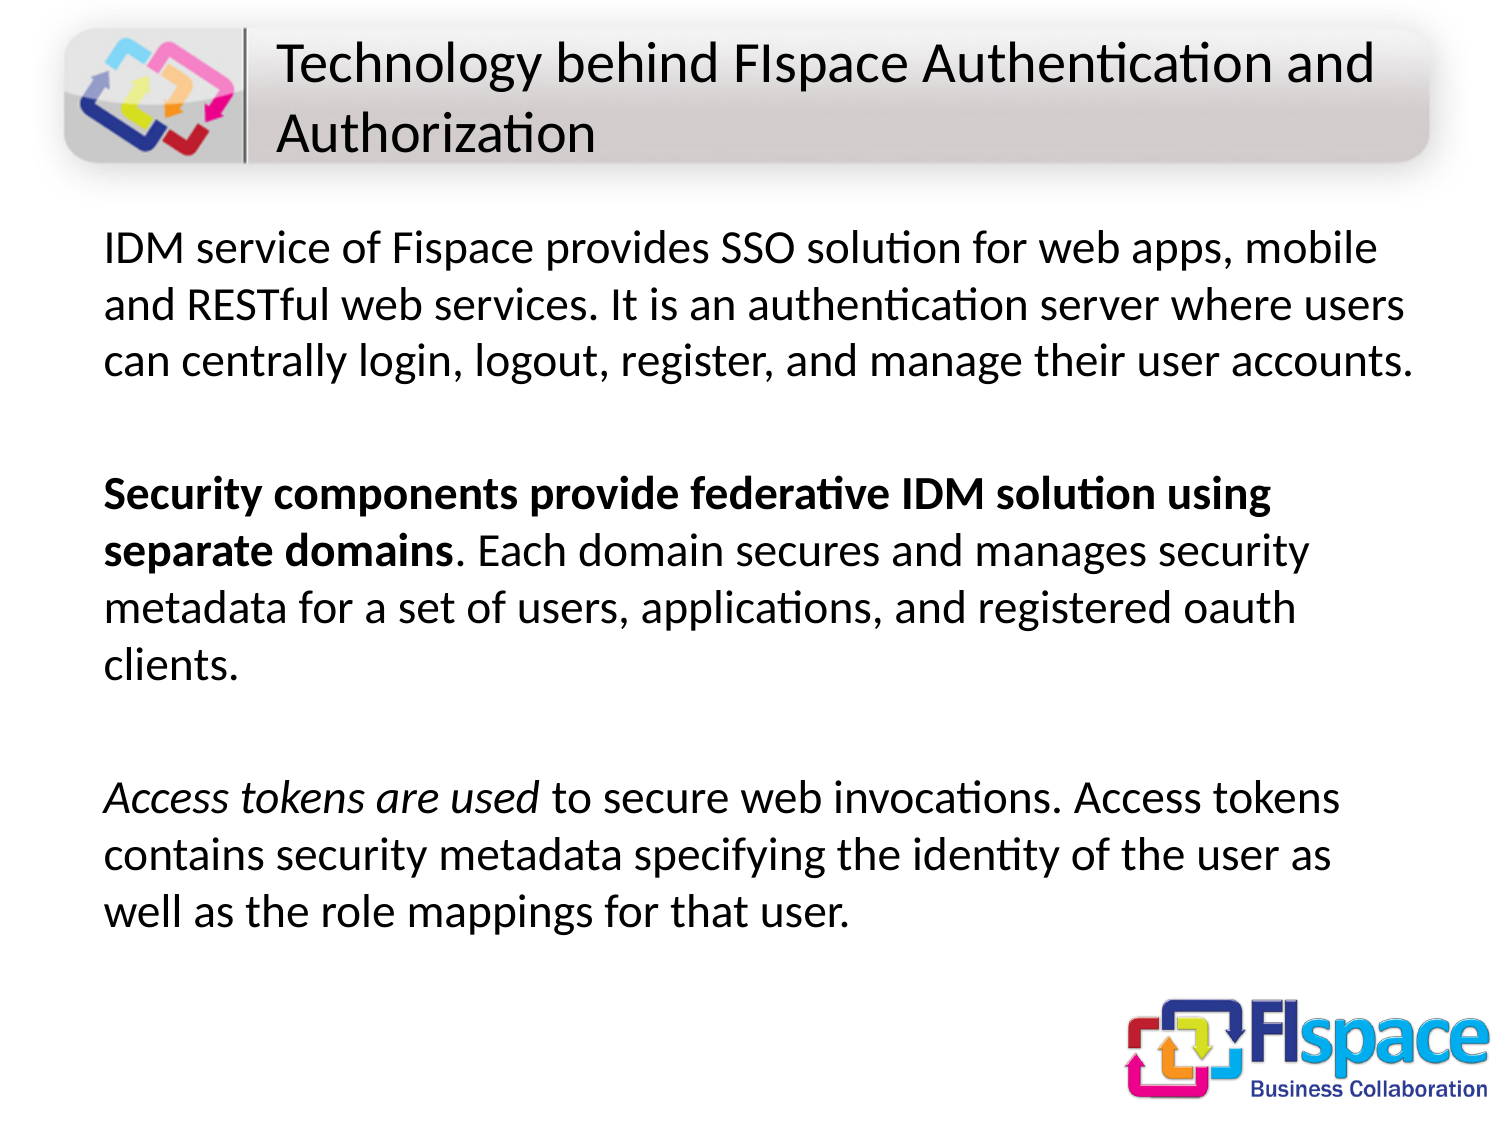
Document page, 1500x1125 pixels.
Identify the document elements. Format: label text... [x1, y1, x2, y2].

title Technology behind FIspace Authentication and Authorization [261, 39, 1401, 149]
picture [1118, 993, 1496, 1101]
picture [0, 0, 1500, 253]
list IDM service of Fispace provides SSO solution for web apps, mobile and RESTful web services. It is an authentication server where users can centrally login, logout, register, and manage their user accounts. Security components provide federative IDM solution using separate domains. Each domain secures and manages security metadata for a set of users, applications, and registered oauth clients. Access tokens are used to secure web invocations. Access tokens contains security metadata specifying the identity of the user as well as the role mappings for that user. [88, 208, 1439, 988]
